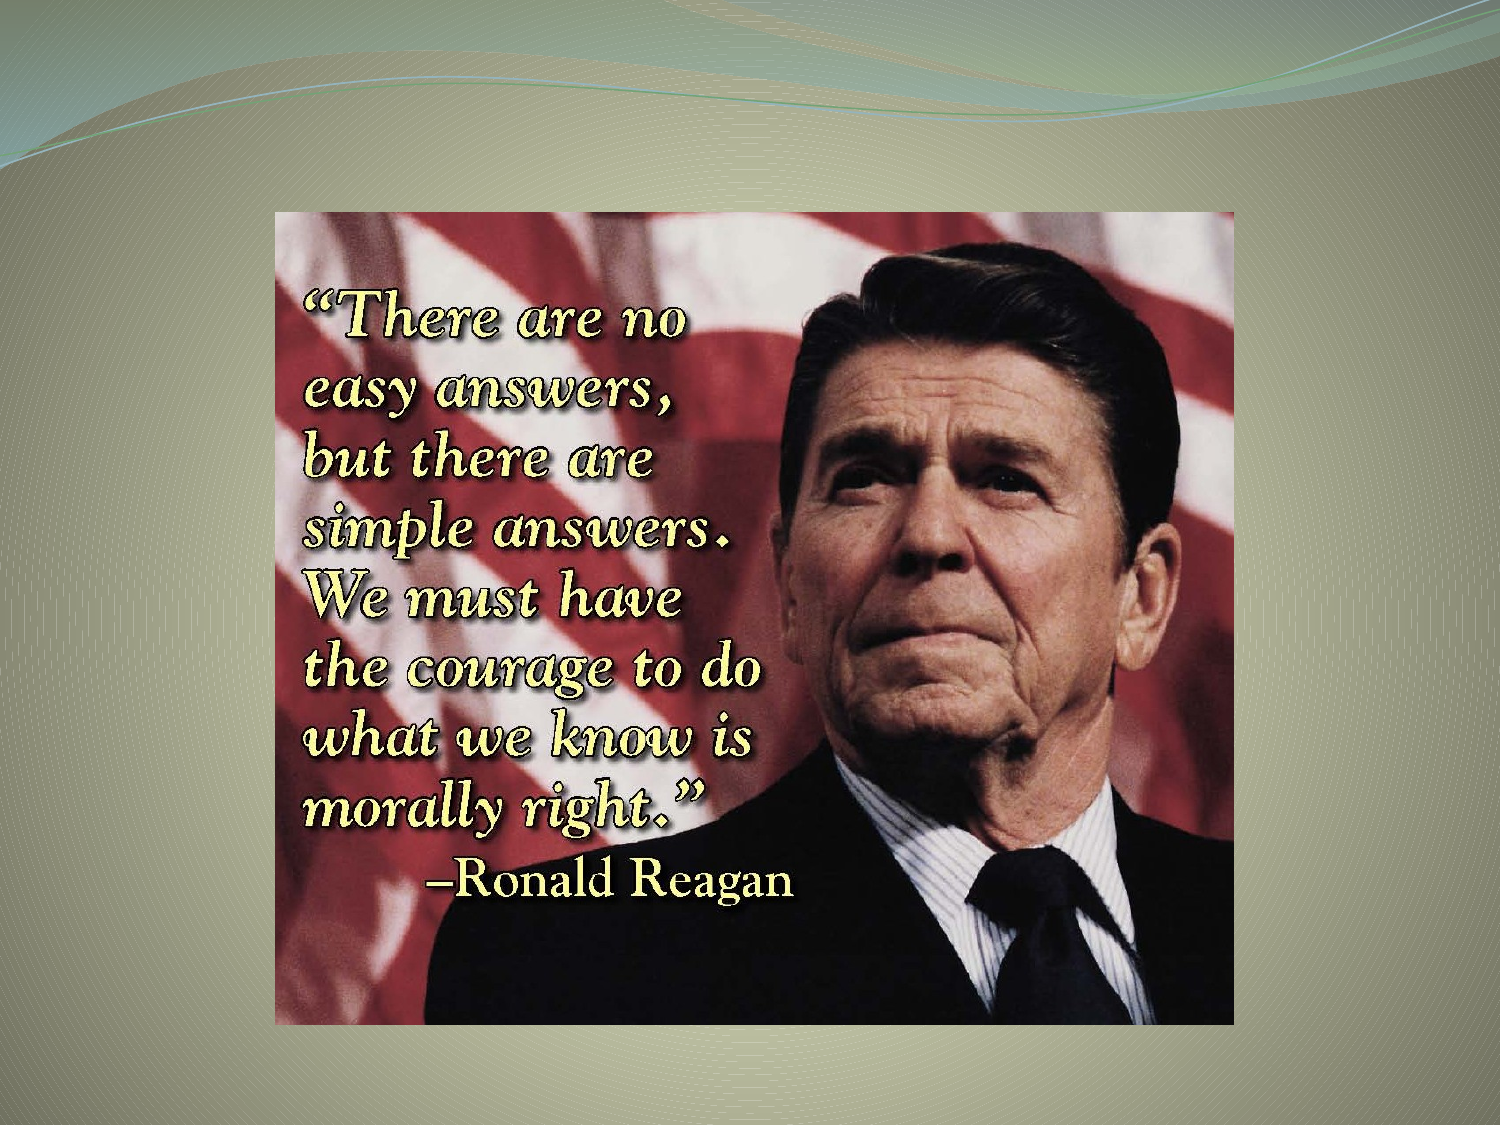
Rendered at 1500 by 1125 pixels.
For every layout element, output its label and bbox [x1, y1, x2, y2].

list [274, 212, 1234, 1026]
